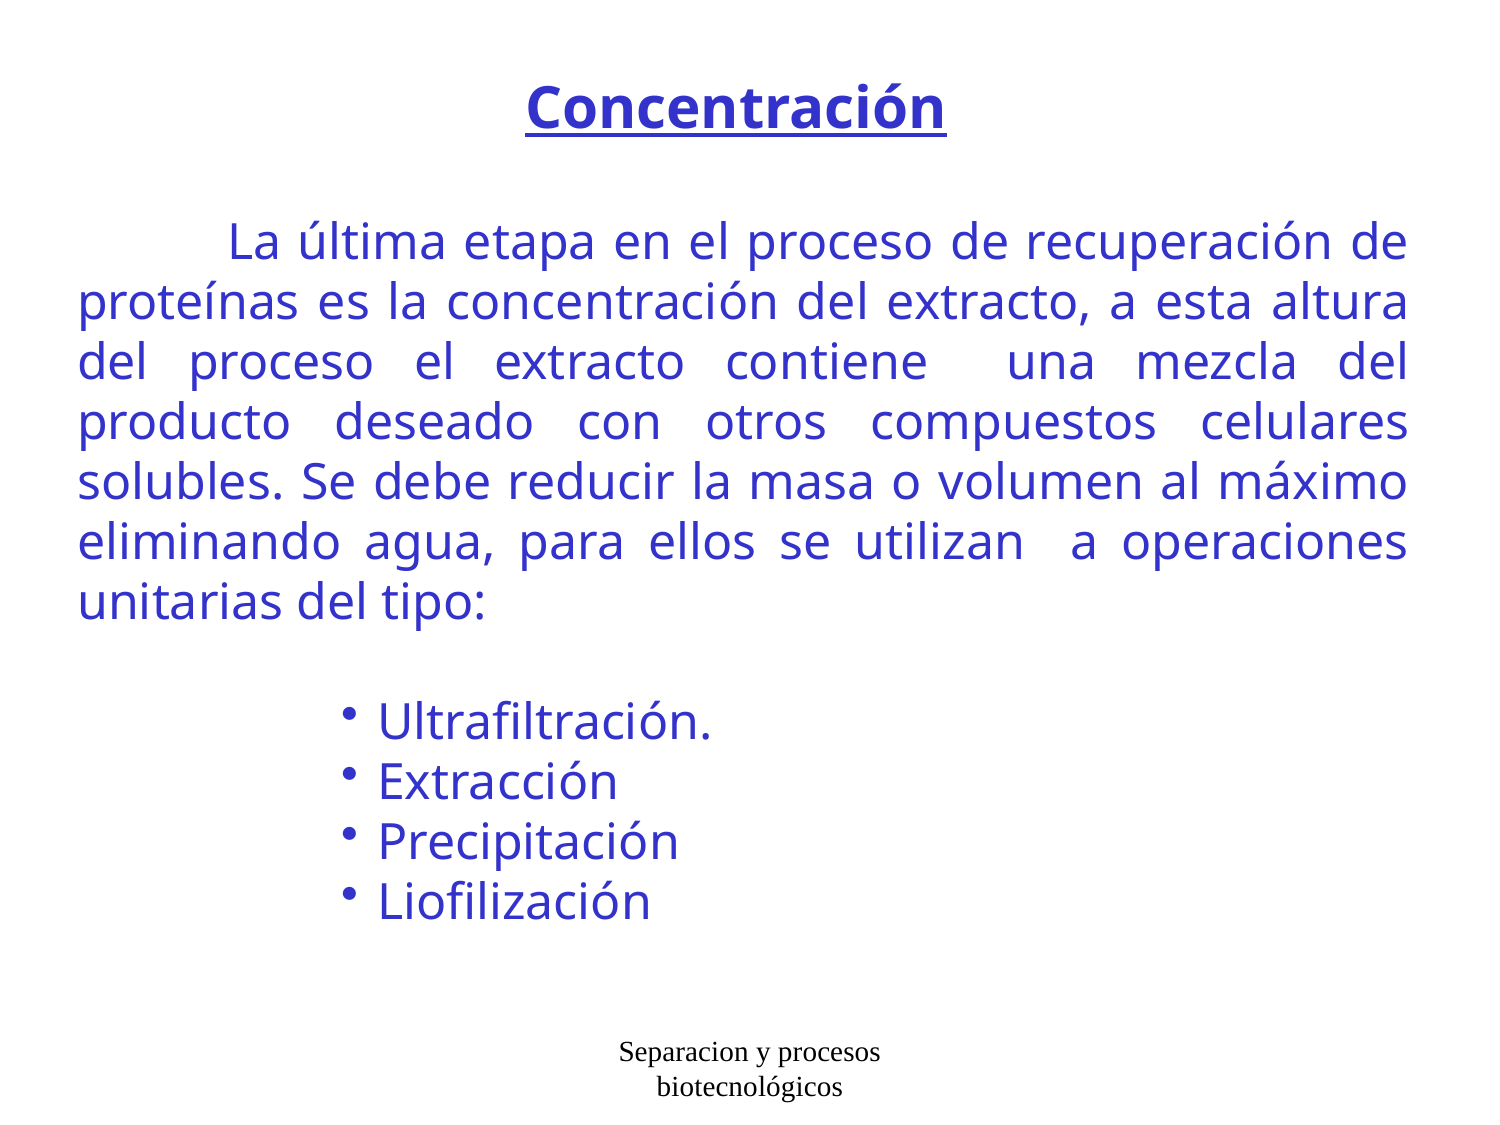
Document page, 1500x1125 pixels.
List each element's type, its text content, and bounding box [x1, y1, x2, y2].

footer Separacion y procesos biotecnológicos [512, 1024, 988, 1101]
text_box [734, 994, 1213, 1070]
text_box Concentración La última etapa en el proceso de recuperación de proteínas es la concentración del extracto, a esta altura del proceso el extracto contiene una mezcla del producto deseado con otros compuestos celulares solubles. Se debe reducir la masa o volumen al máximo eliminando agua, para ellos se utilizan a operaciones unitarias del tipo: Ultrafiltración. Extracción Precipitación Liofilización [62, 62, 1425, 1048]
